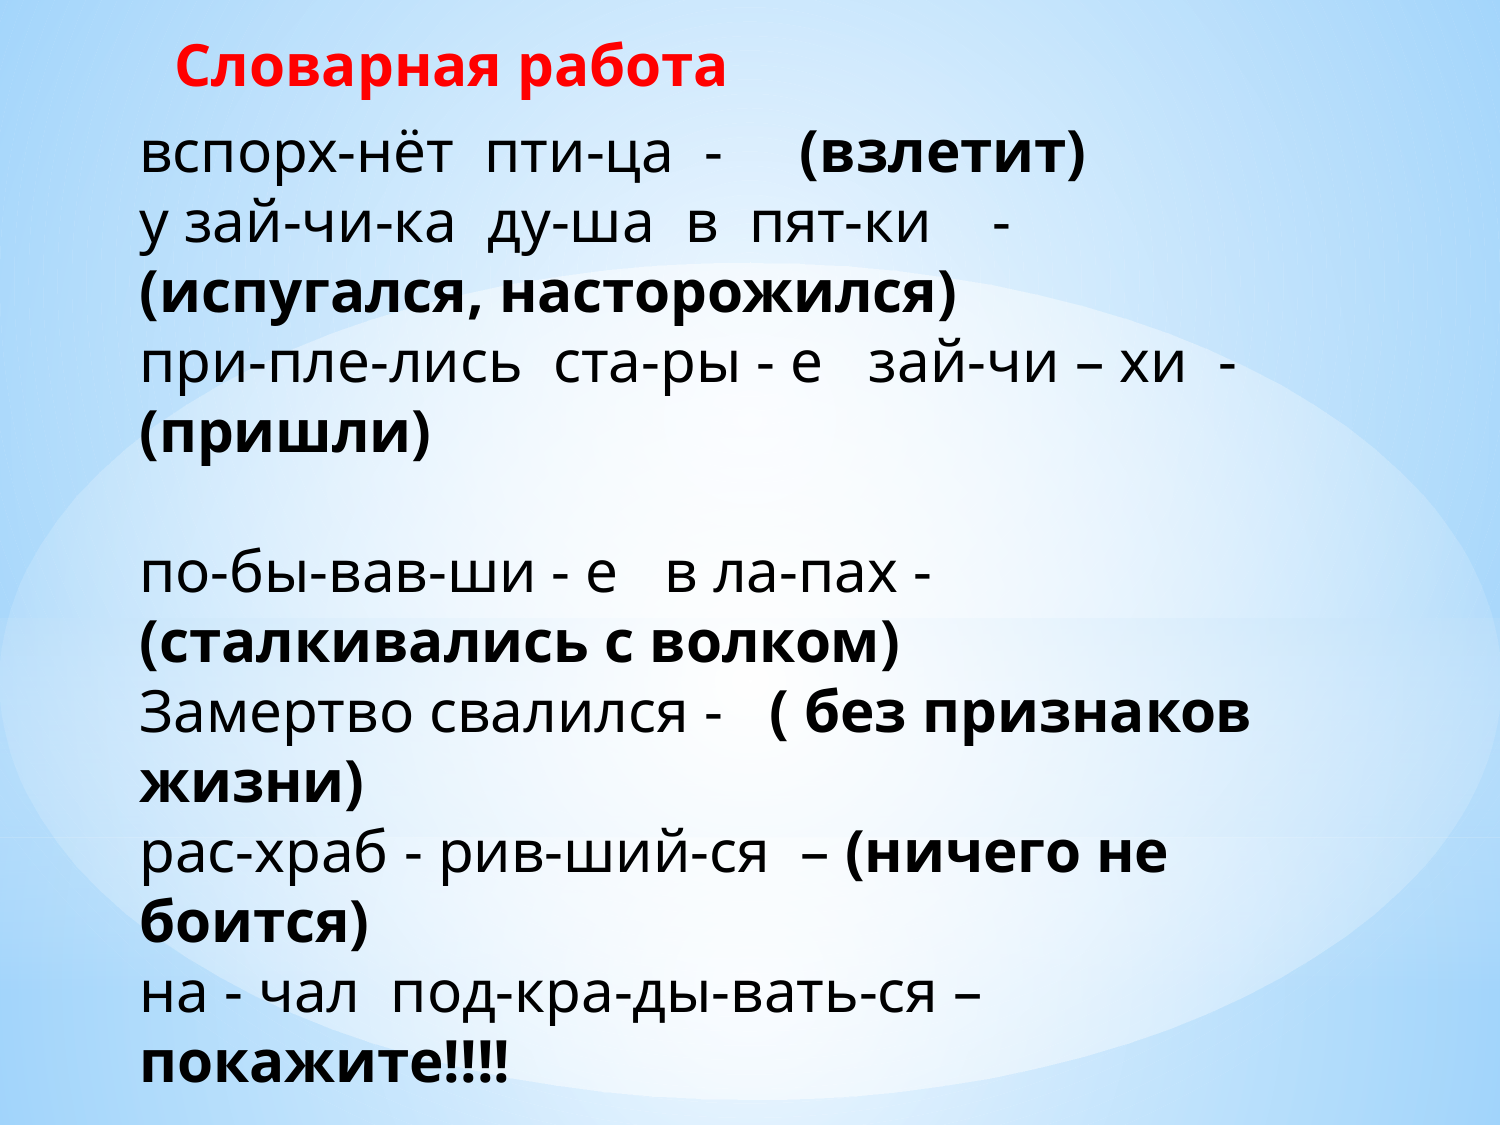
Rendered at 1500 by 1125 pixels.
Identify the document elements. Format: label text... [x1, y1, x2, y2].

text_box вспорх-нёт пти-ца - (взлетит) у зай-чи-ка ду-ша в пят-ки - (испугался, насторожился) при-пле-лись ста-ры - е зай-чи – хи - (пришли) по-бы-вав-ши - е в ла-пах - (сталкивались с волком) Замертво свалился - ( без признаков жизни) рас-храб - рив-ший-ся – (ничего не боится) на - чал под-кра-ды-вать-ся – покажите!!!! [124, 107, 1306, 1102]
text_box Словарная работа [159, 21, 1271, 106]
